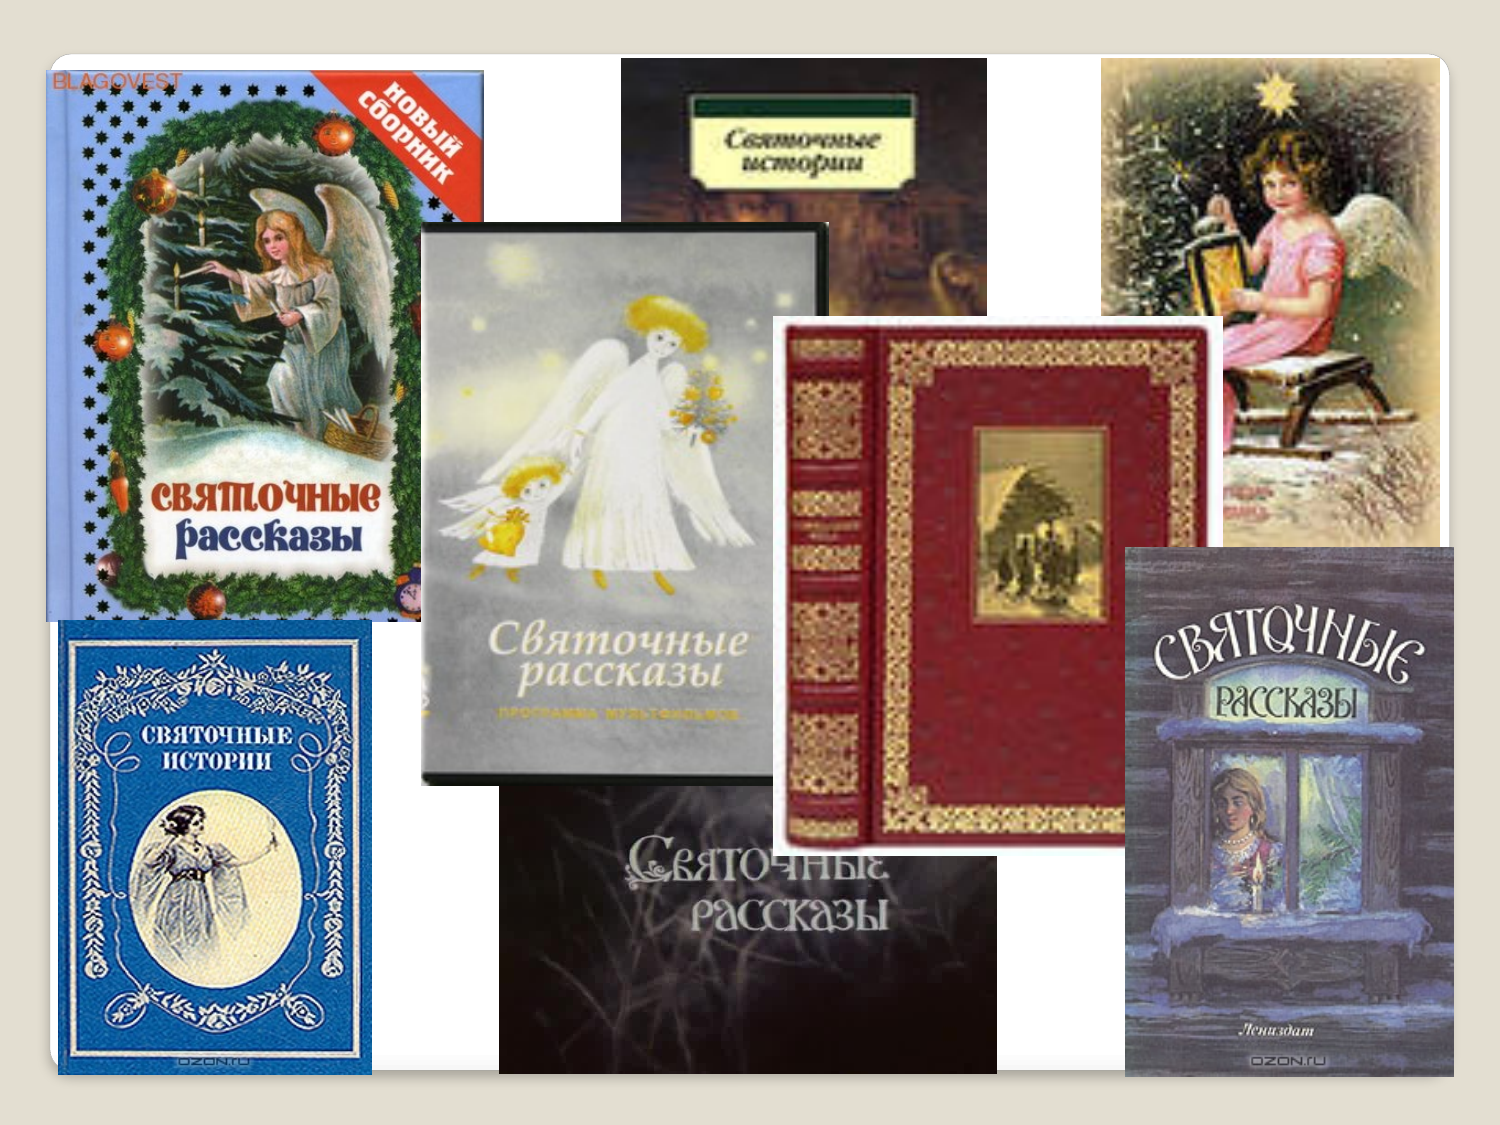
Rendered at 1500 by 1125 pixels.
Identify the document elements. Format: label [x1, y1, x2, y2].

picture [46, 58, 1454, 1078]
